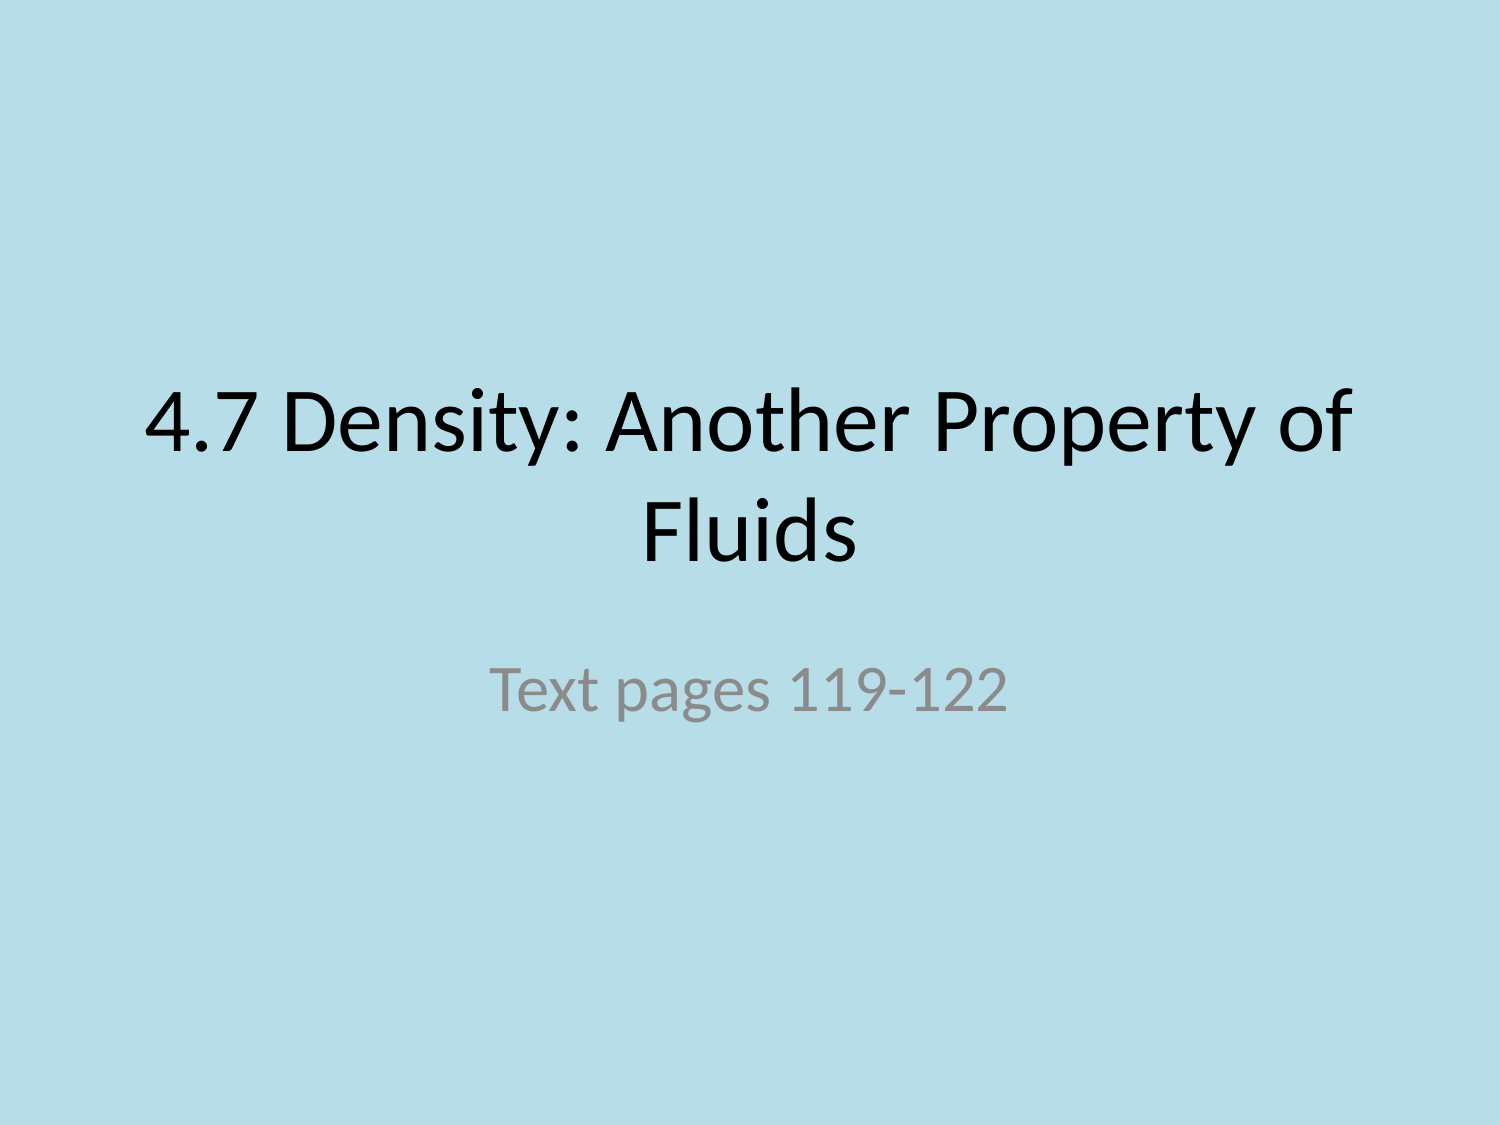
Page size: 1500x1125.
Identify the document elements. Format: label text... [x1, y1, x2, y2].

subtitle Text pages 119-122 [225, 637, 1275, 925]
title 4.7 Density: Another Property of Fluids [112, 349, 1388, 591]
